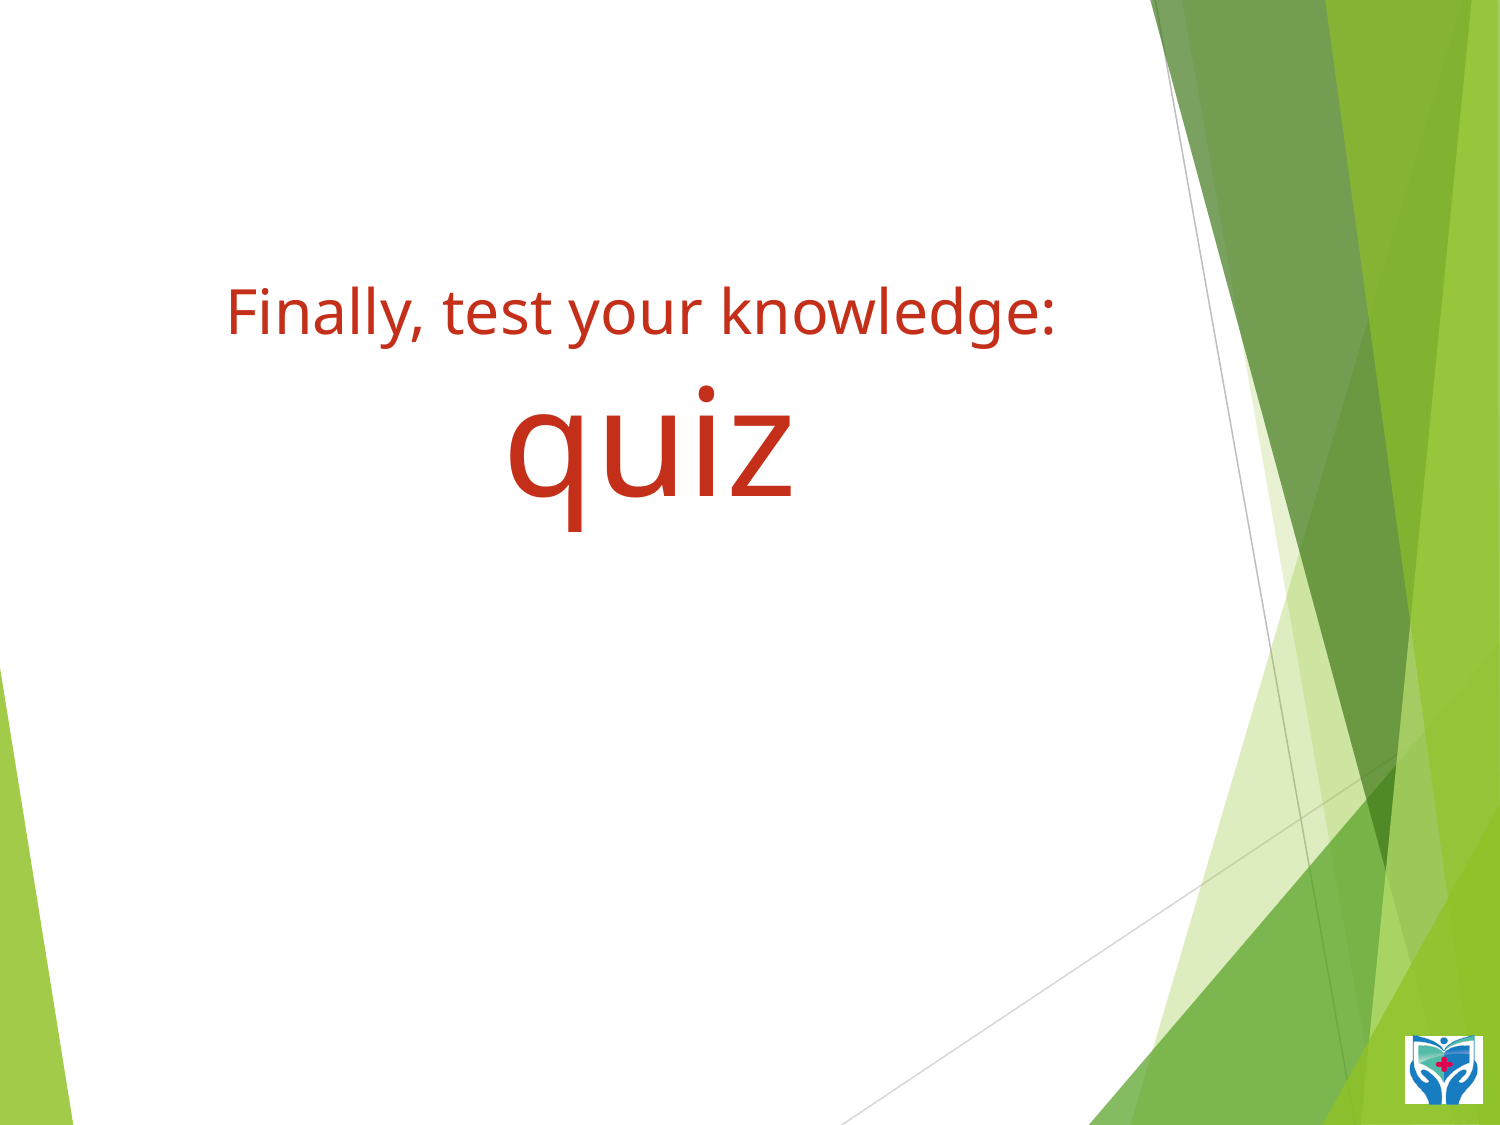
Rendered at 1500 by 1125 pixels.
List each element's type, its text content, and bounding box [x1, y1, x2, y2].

picture [1404, 1035, 1483, 1105]
title Finally, test your knowledge: quiz [150, 264, 1150, 617]
